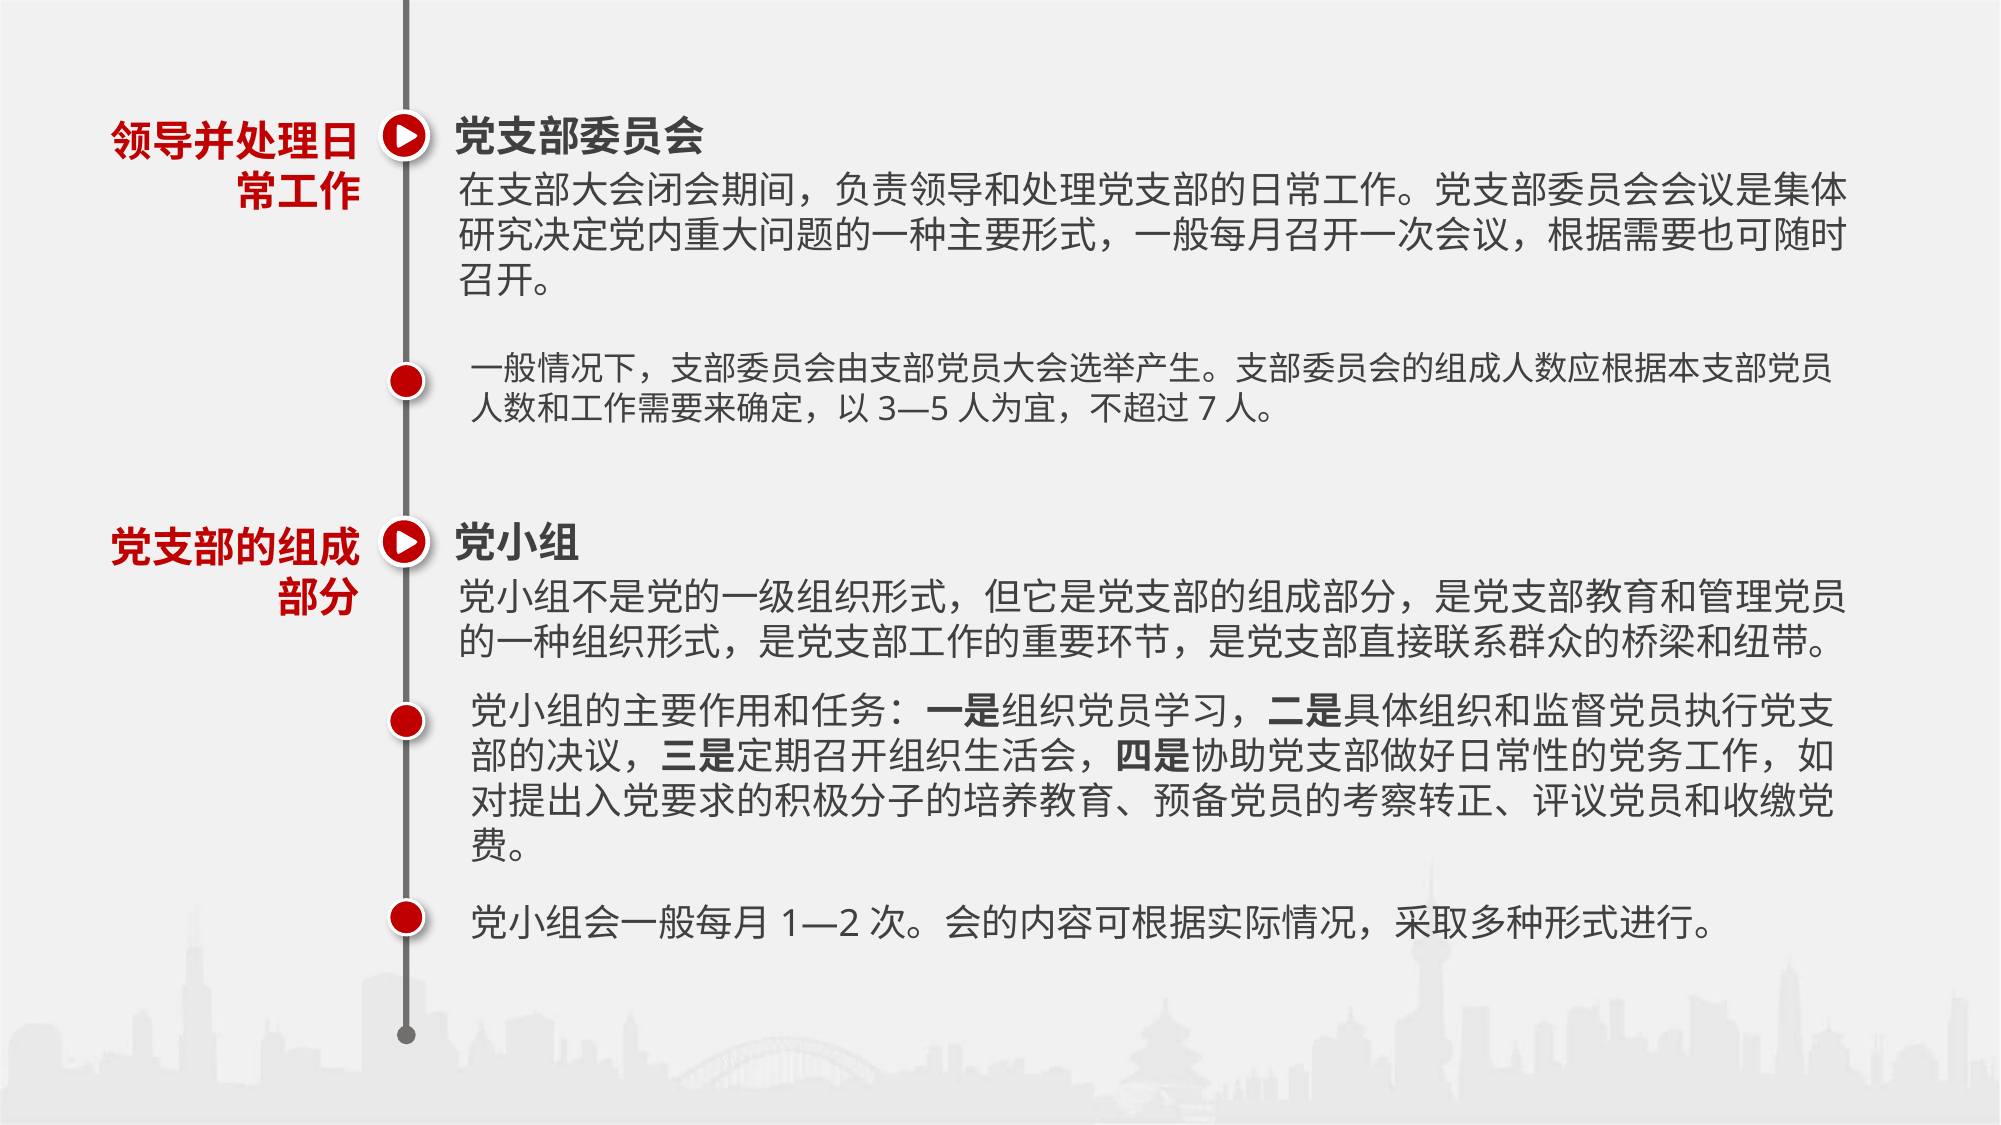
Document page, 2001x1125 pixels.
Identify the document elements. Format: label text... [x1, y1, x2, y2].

text_box 党小组 [439, 508, 1686, 574]
text_box [388, 703, 424, 739]
text_box 党支部委员会 [439, 102, 1686, 168]
text_box 在支部大会闭会期间，负责领导和处理党支部的日常工作。党支部委员会会议是集体研究决定党内重大问题的一种主要形式，一般每月召开一次会议，根据需要也可随时召开。 [443, 159, 1863, 309]
text_box 党小组不是党的一级组织形式，但它是党支部的组成部分，是党支部教育和管理党员的一种组织形式，是党支部工作的重要环节，是党支部直接联系群众的桥梁和纽带。 [443, 565, 1863, 670]
text_box [388, 899, 424, 935]
text_box 党小组会一般每月1—2次。会的内容可根据实际情况，采取多种形式进行。 [456, 891, 1851, 952]
text_box [388, 363, 424, 399]
text_box 领导并处理日常工作 [78, 106, 376, 222]
picture [0, 0, 2001, 1125]
text_box [400, 943, 413, 1042]
text_box 一般情况下，支部委员会由支部党员大会选举产生。支部委员会的组成人数应根据本支部党员人数和工作需要来确定，以3—5人为宜，不超过7人。 [456, 339, 1851, 435]
text_box 党小组的主要作用和任务：一是组织党员学习，二是具体组织和监督党员执行党支部的决议，三是定期召开组织生活会，四是协助党支部做好日常性的党务工作，如对提出入党要求的积极分子的培养教育、预备党员的考察转正、评议党员和收缴党费。 [456, 679, 1851, 875]
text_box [380, 517, 429, 566]
text_box 党支部的组成部分 [78, 513, 376, 628]
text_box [380, 111, 429, 160]
